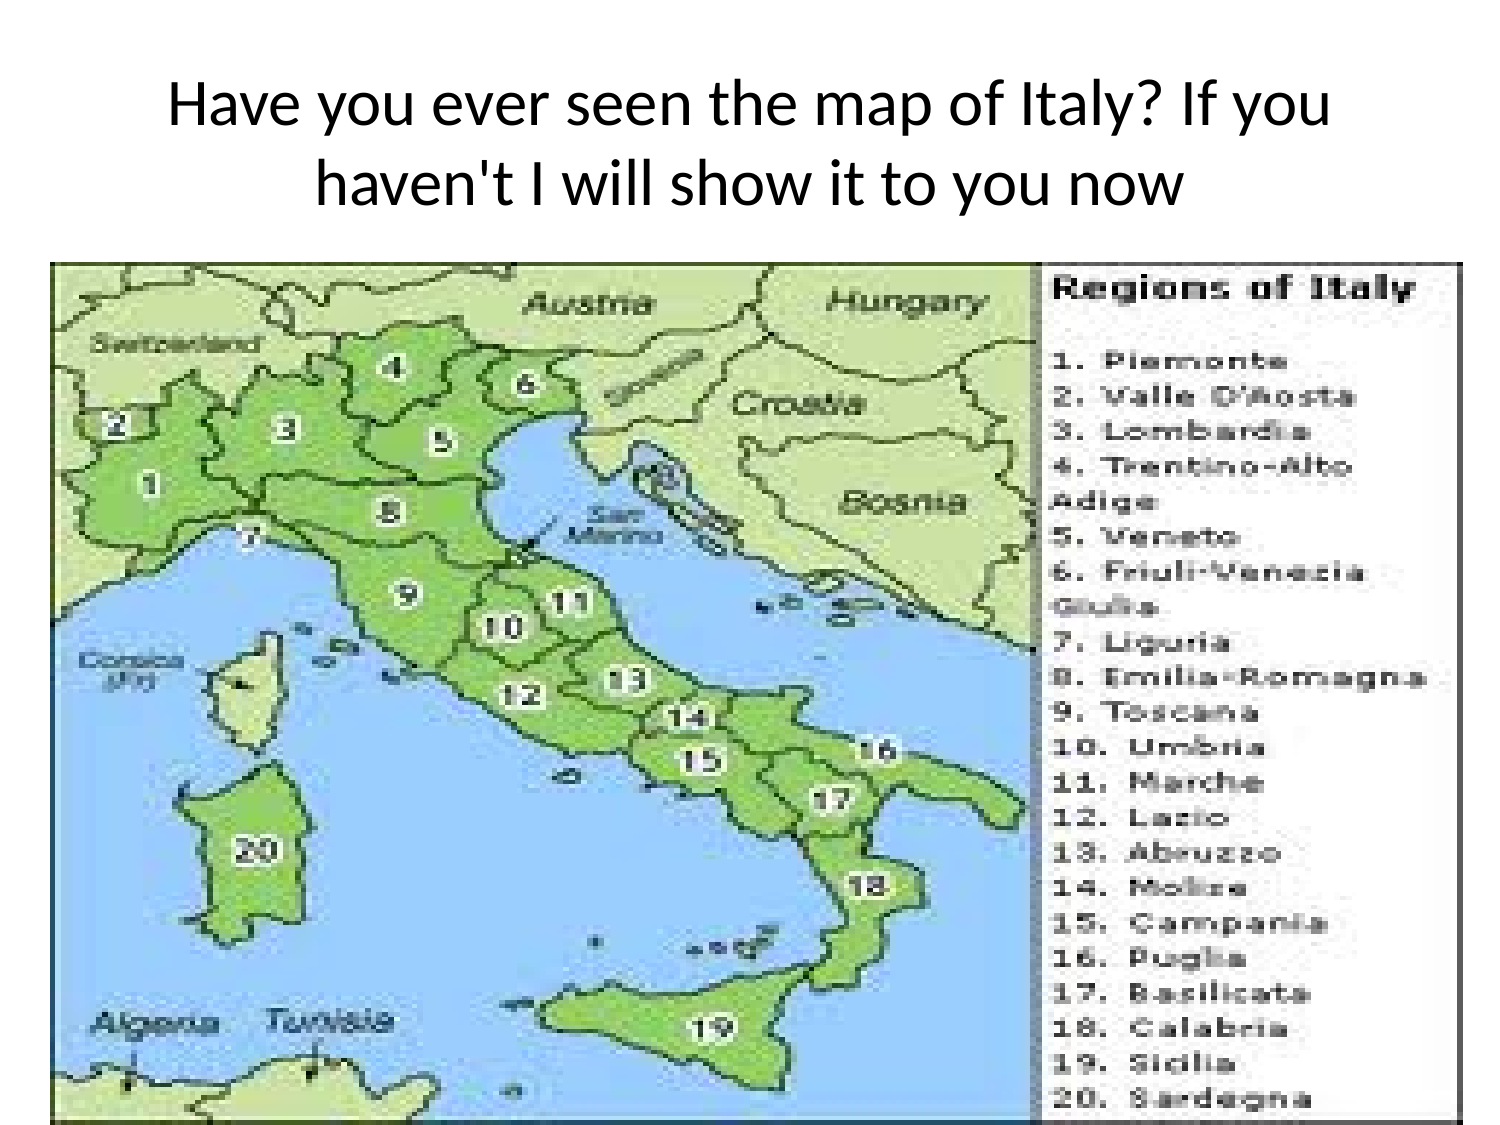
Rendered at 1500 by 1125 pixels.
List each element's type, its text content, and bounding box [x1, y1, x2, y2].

title Have you ever seen the map of Italy? If you haven't I will show it to you now [75, 45, 1425, 233]
picture [49, 262, 1463, 1125]
